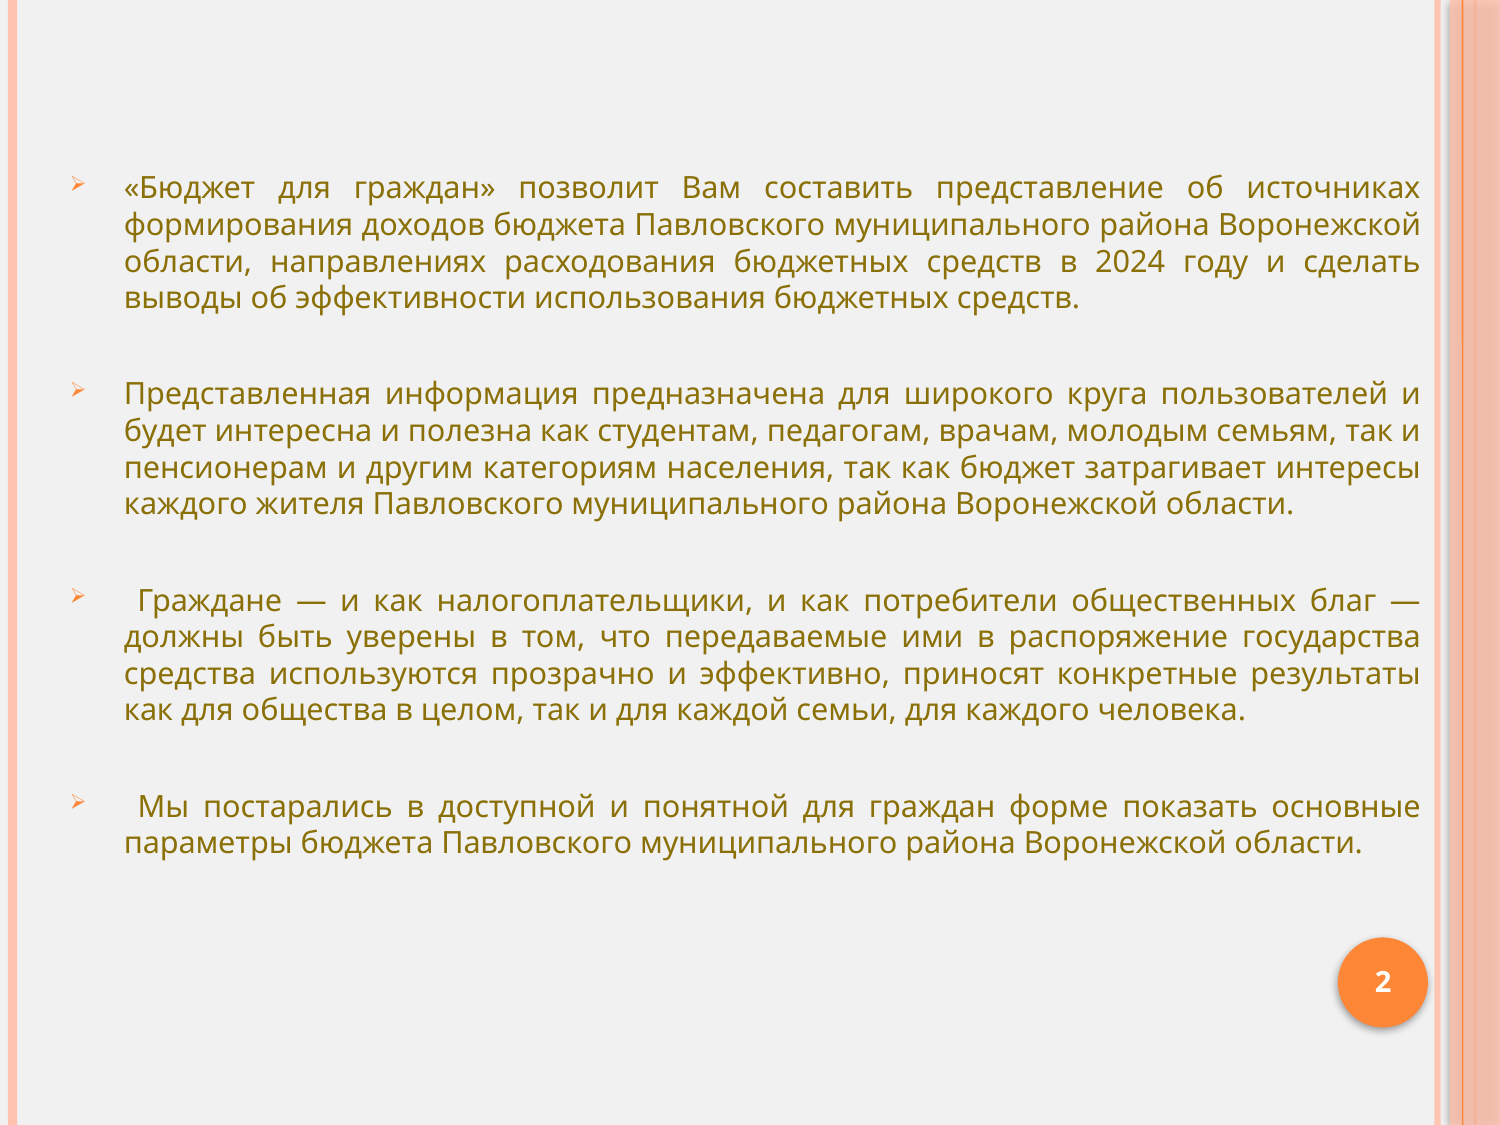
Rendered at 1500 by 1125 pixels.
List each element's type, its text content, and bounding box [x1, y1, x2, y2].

list «Бюджет для граждан» позволит Вам составить представление об источниках формирования доходов бюджета Павловского муниципального района Воронежской области, направлениях расходования бюджетных средств в 2024 году и сделать выводы об эффективности использования бюджетных средств. Представленная информация предназначена для широкого круга пользователей и будет интересна и полезна как студентам, педагогам, врачам, молодым семьям, так и пенсионерам и другим категориям населения, так как бюджет затрагивает интересы каждого жителя Павловского муниципального района Воронежской области. Граждане — и как налогоплательщики, и как потребители общественных благ — должны быть уверены в том, что передаваемые ими в распоряжение государства средства используются прозрачно и эффективно, приносят конкретные результаты как для общества в целом, так и для каждой семьи, для каждого человека. Мы постарались в доступной и понятной для граждан форме показать основные параметры бюджета Павловского муниципального района Воронежской области. [17, 160, 1436, 882]
slide_number 2 [1333, 940, 1434, 1027]
